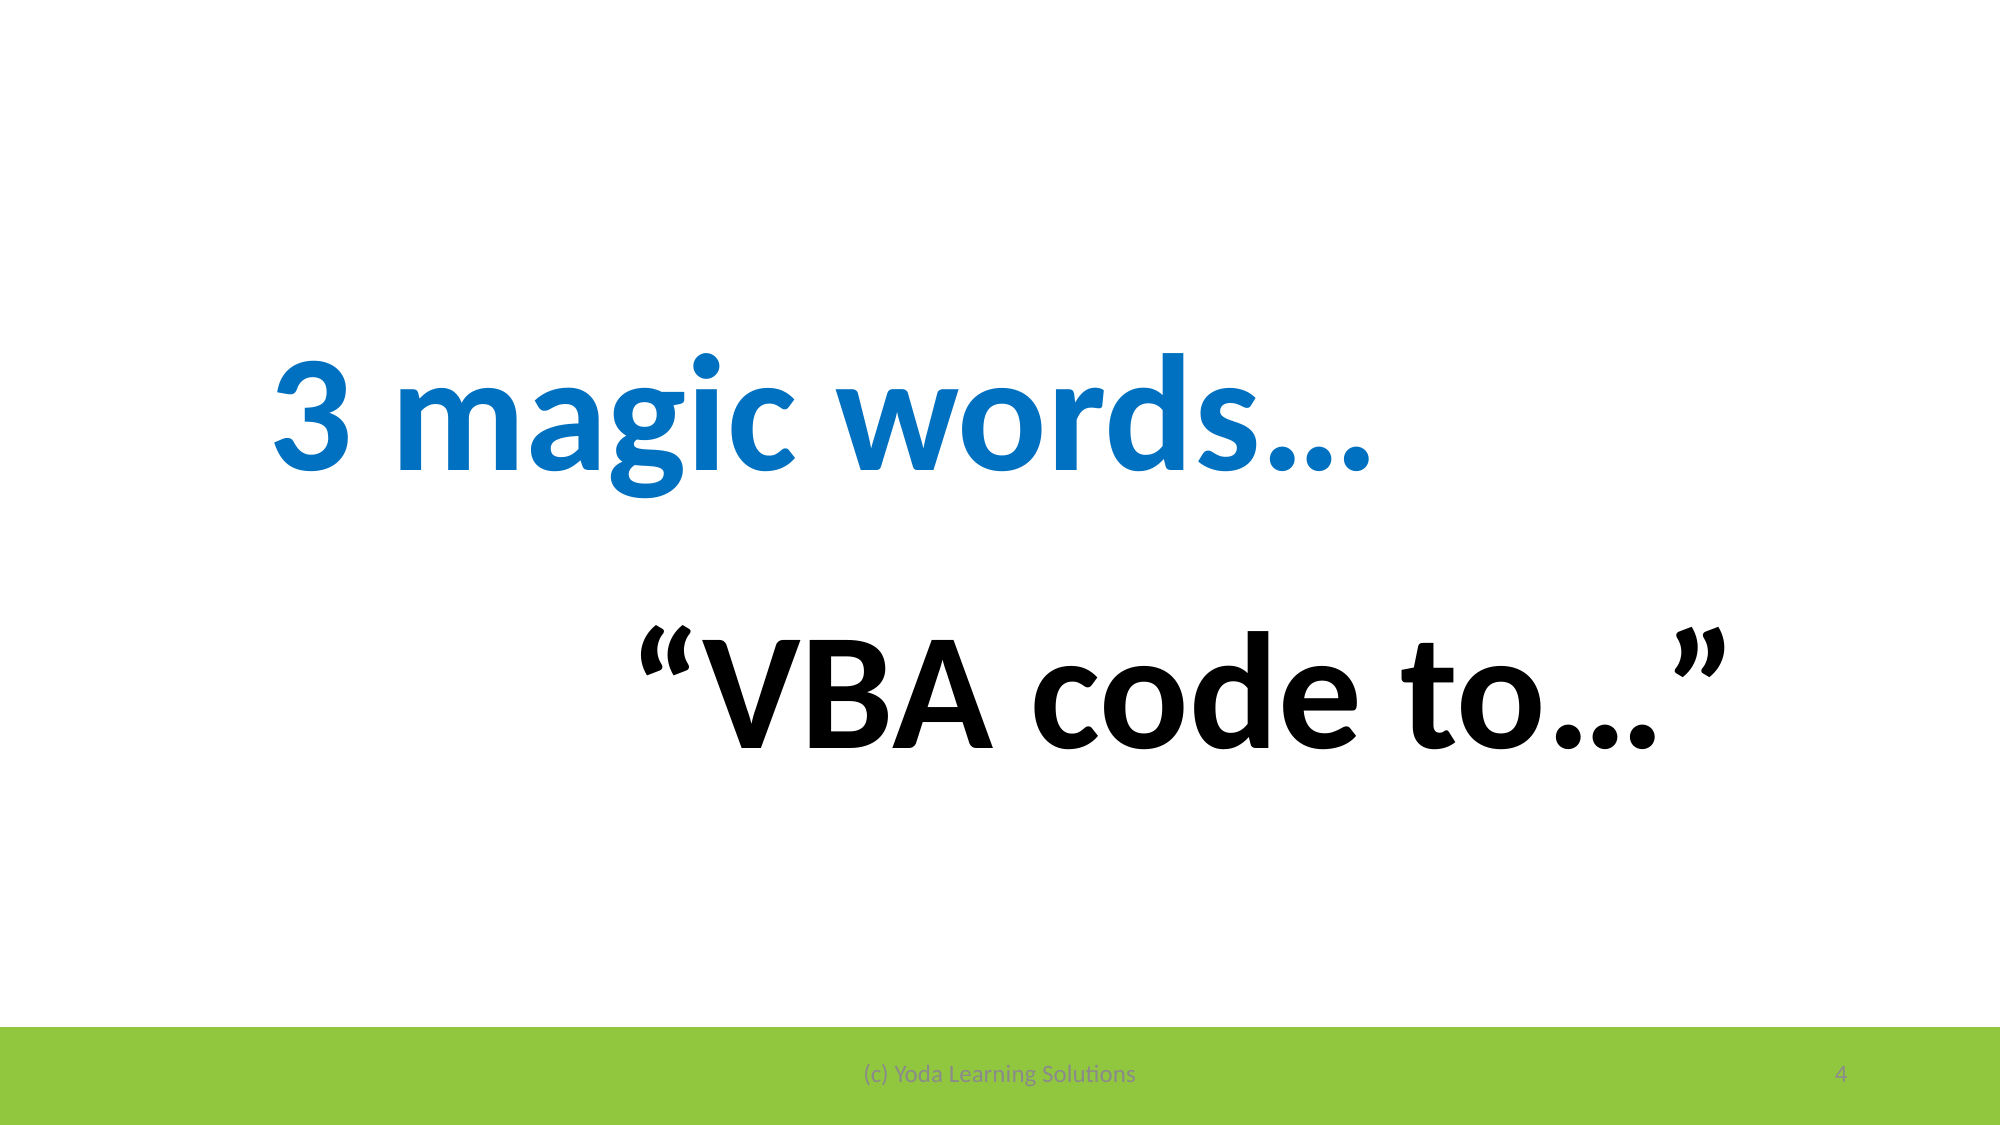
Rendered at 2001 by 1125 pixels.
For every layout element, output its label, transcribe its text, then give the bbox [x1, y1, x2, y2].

footer (c) Yoda Learning Solutions [662, 1042, 1338, 1103]
text_box “VBA code to…” [614, 574, 1754, 790]
text_box 3 magic words… [253, 296, 1396, 512]
slide_number 4 [1412, 1042, 1863, 1103]
